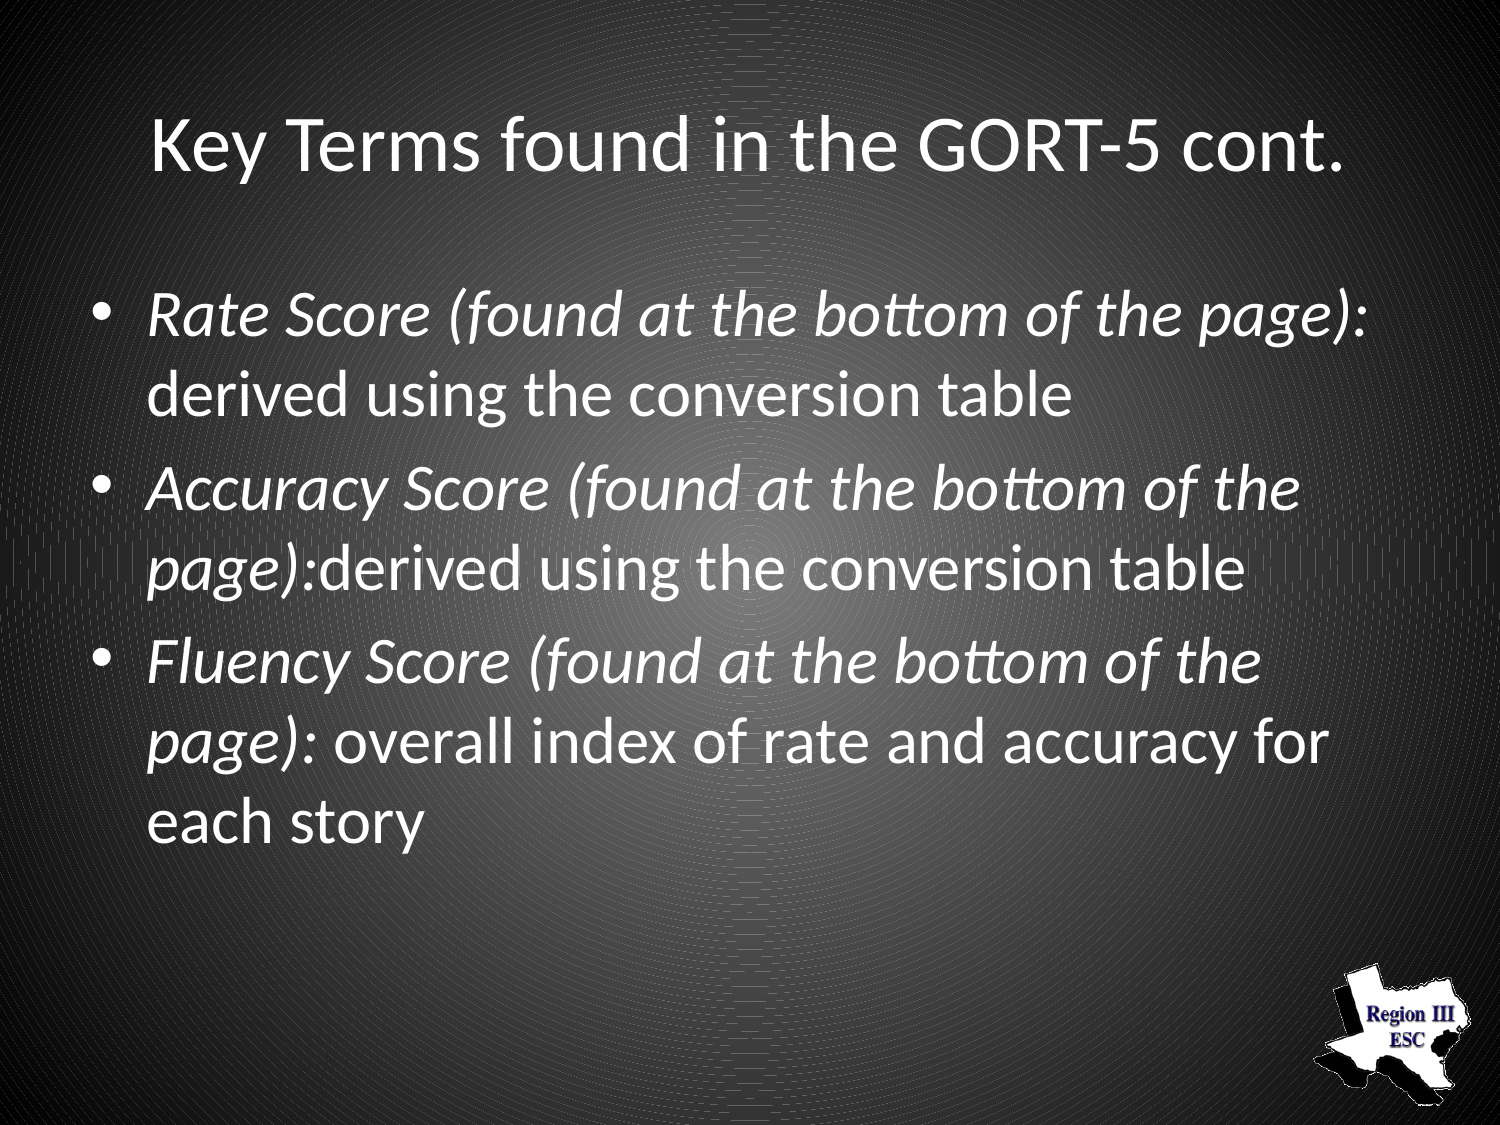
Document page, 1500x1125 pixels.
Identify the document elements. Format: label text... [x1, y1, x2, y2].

list Rate Score (found at the bottom of the page): derived using the conversion table Accuracy Score (found at the bottom of the page):derived using the conversion table Fluency Score (found at the bottom of the page): overall index of rate and accuracy for each story [75, 262, 1425, 1005]
footer [512, 1042, 988, 1103]
picture [1312, 962, 1472, 1108]
title Key Terms found in the GORT-5 cont. [75, 45, 1425, 233]
